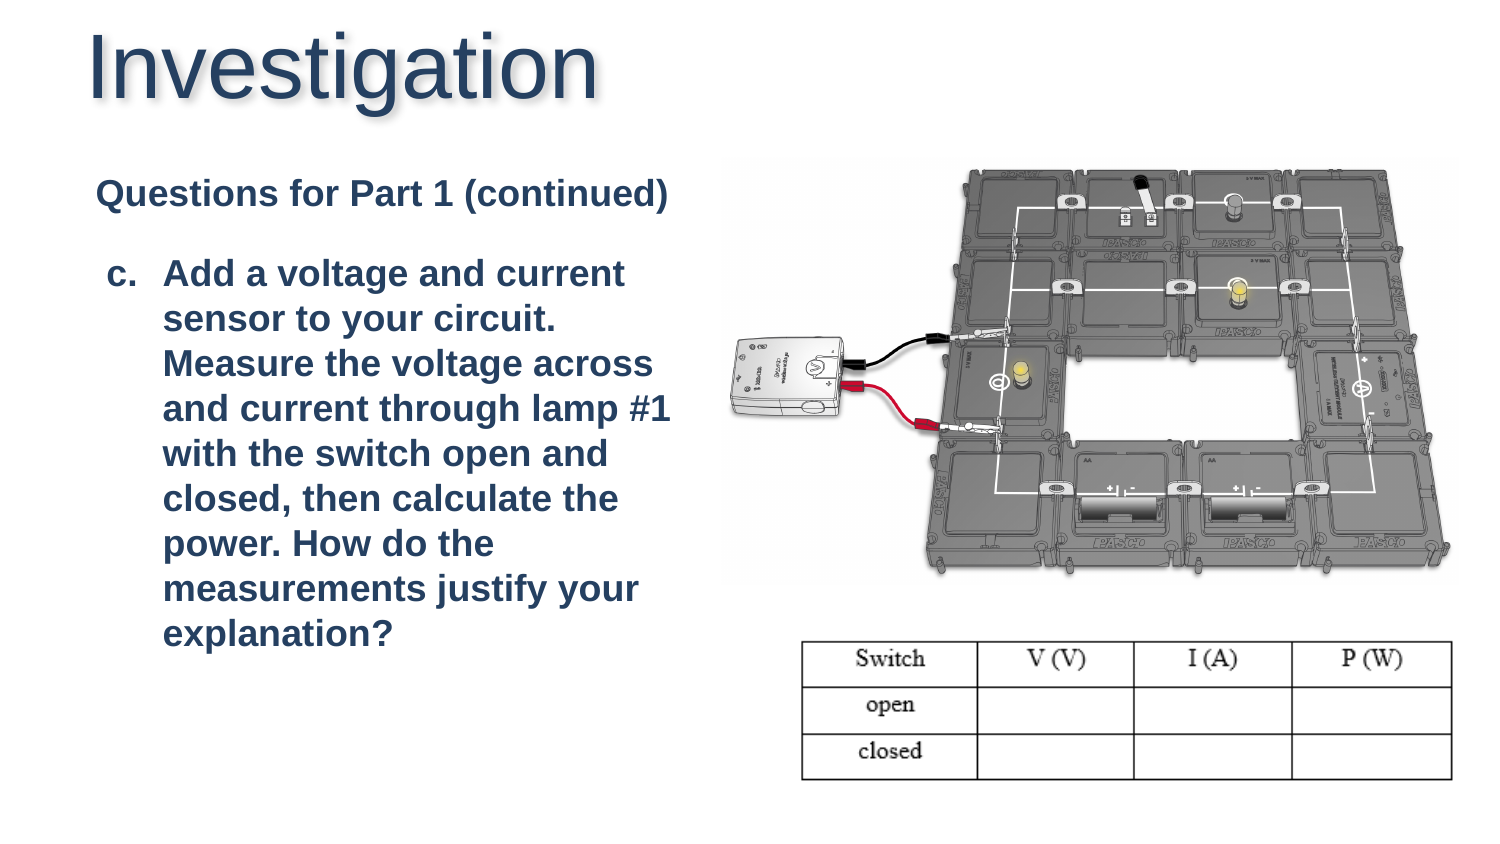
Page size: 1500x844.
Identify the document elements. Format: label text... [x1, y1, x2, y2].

picture [786, 632, 1459, 791]
text_box Add a voltage and current sensor to your circuit. Measure the voltage across and current through lamp #1 with the switch open and closed, then calculate the power. How do the measurements justify your explanation? [91, 241, 732, 707]
text_box Investigation [70, 0, 1412, 185]
text_box Questions for Part 1 (continued) [80, 192, 716, 222]
picture [721, 157, 1459, 585]
